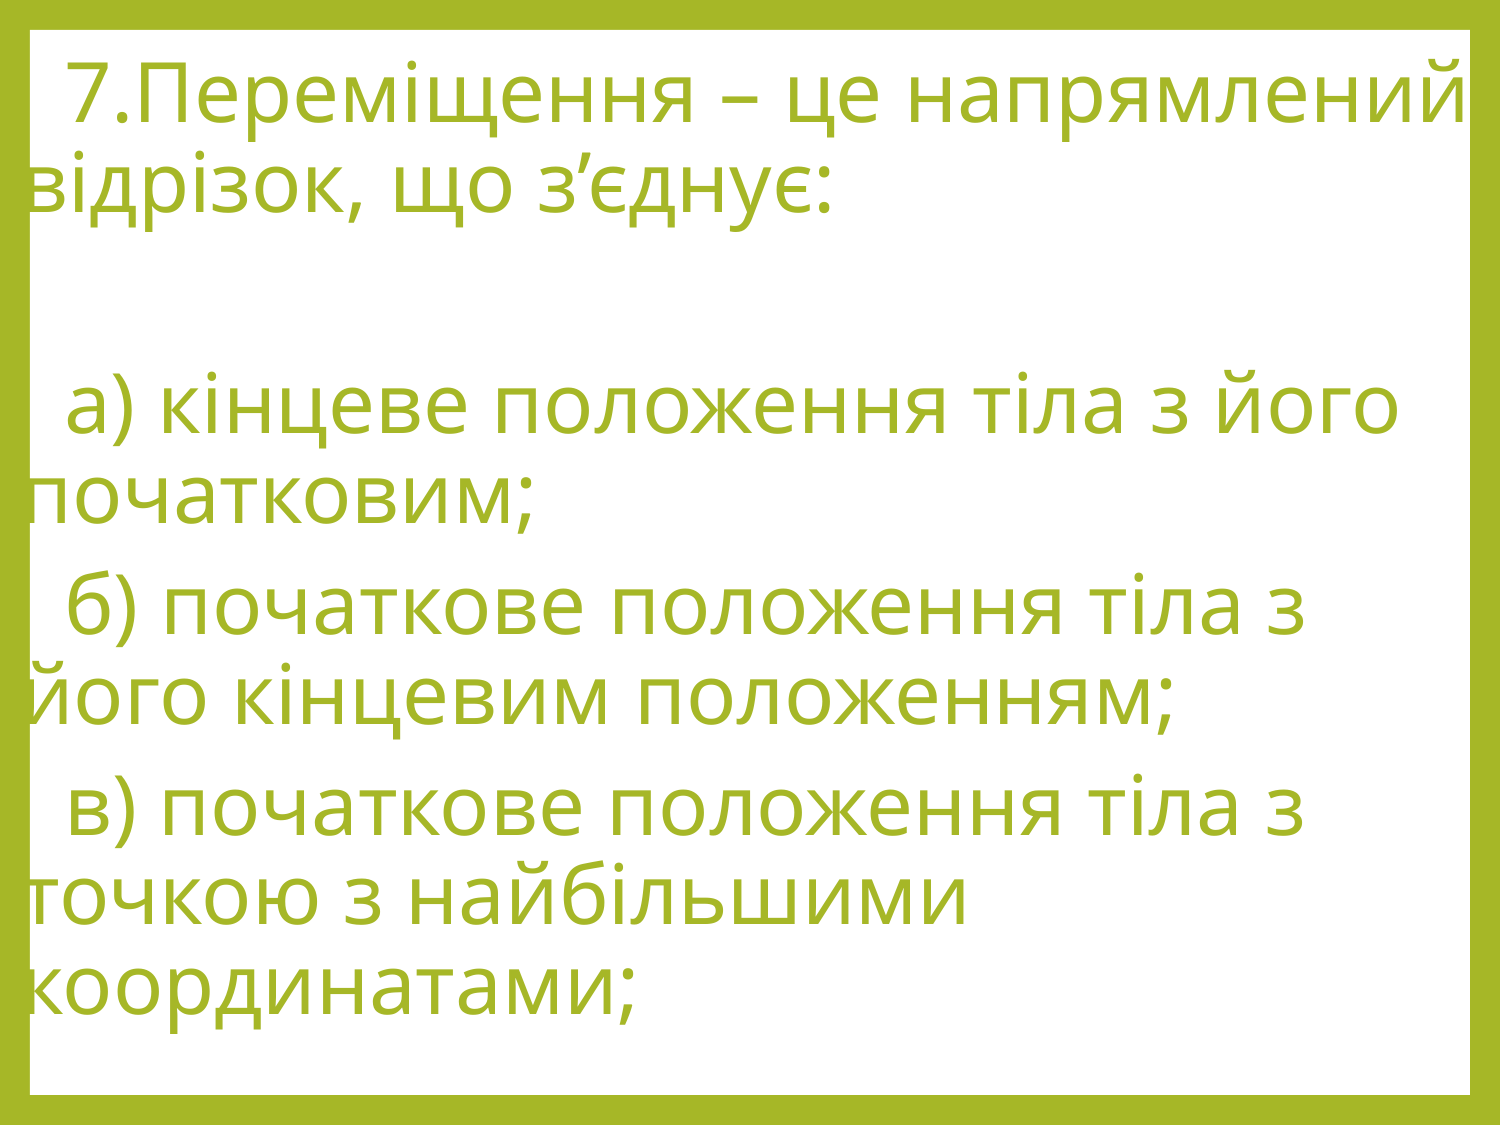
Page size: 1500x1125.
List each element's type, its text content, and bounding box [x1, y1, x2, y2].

list 7.Переміщення – це напрямлений відрізок, що з’єднує: а) кінцеве положення тіла з його початковим; б) початкове положення тіла з його кінцевим положенням; в) початкове положення тіла з точкою з найбільшими координатами; [0, 42, 1500, 1125]
